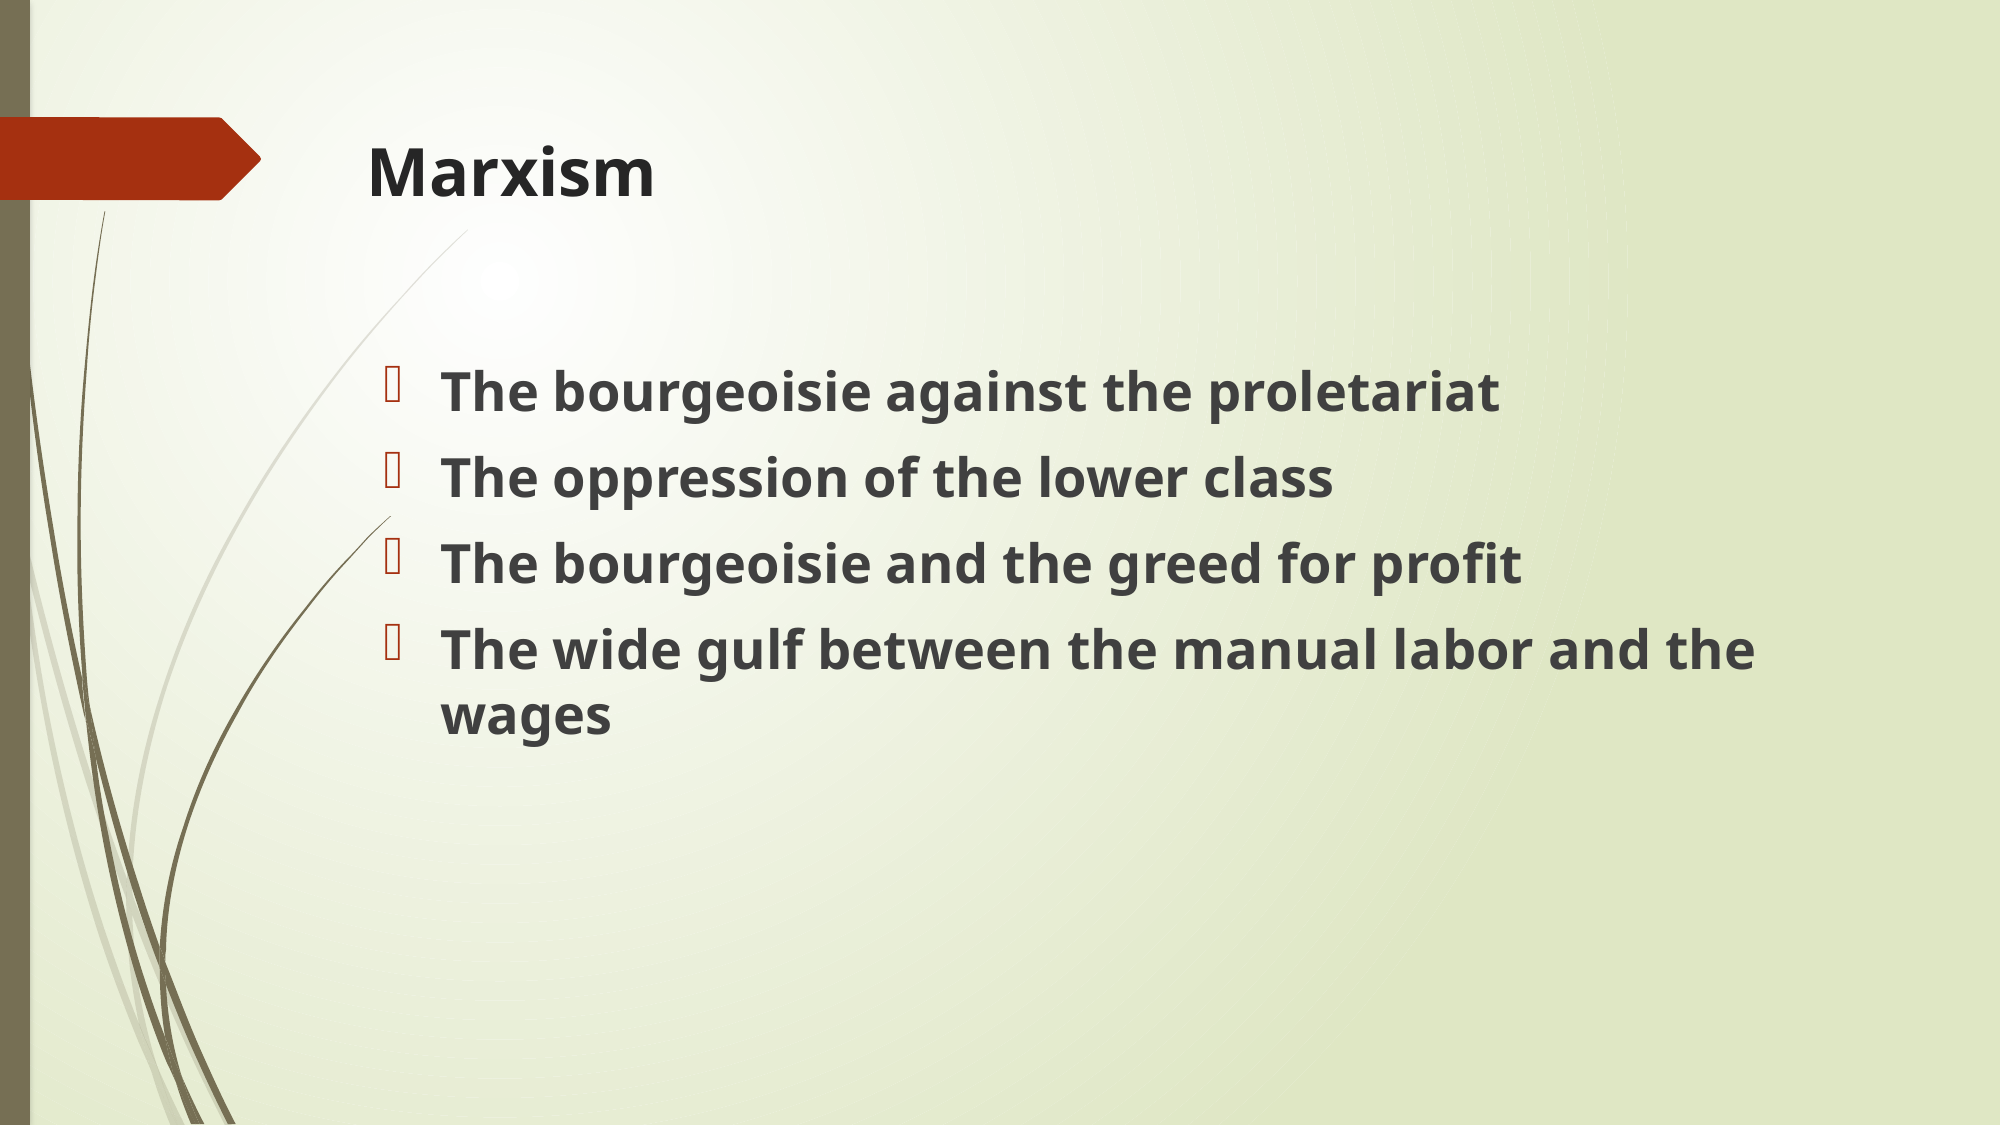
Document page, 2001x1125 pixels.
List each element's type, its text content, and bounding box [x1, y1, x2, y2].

list The bourgeoisie against the proletariat The oppression of the lower class The bourgeoisie and the greed for profit The wide gulf between the manual labor and the wages [368, 350, 1892, 970]
title Marxism [351, 122, 1814, 333]
